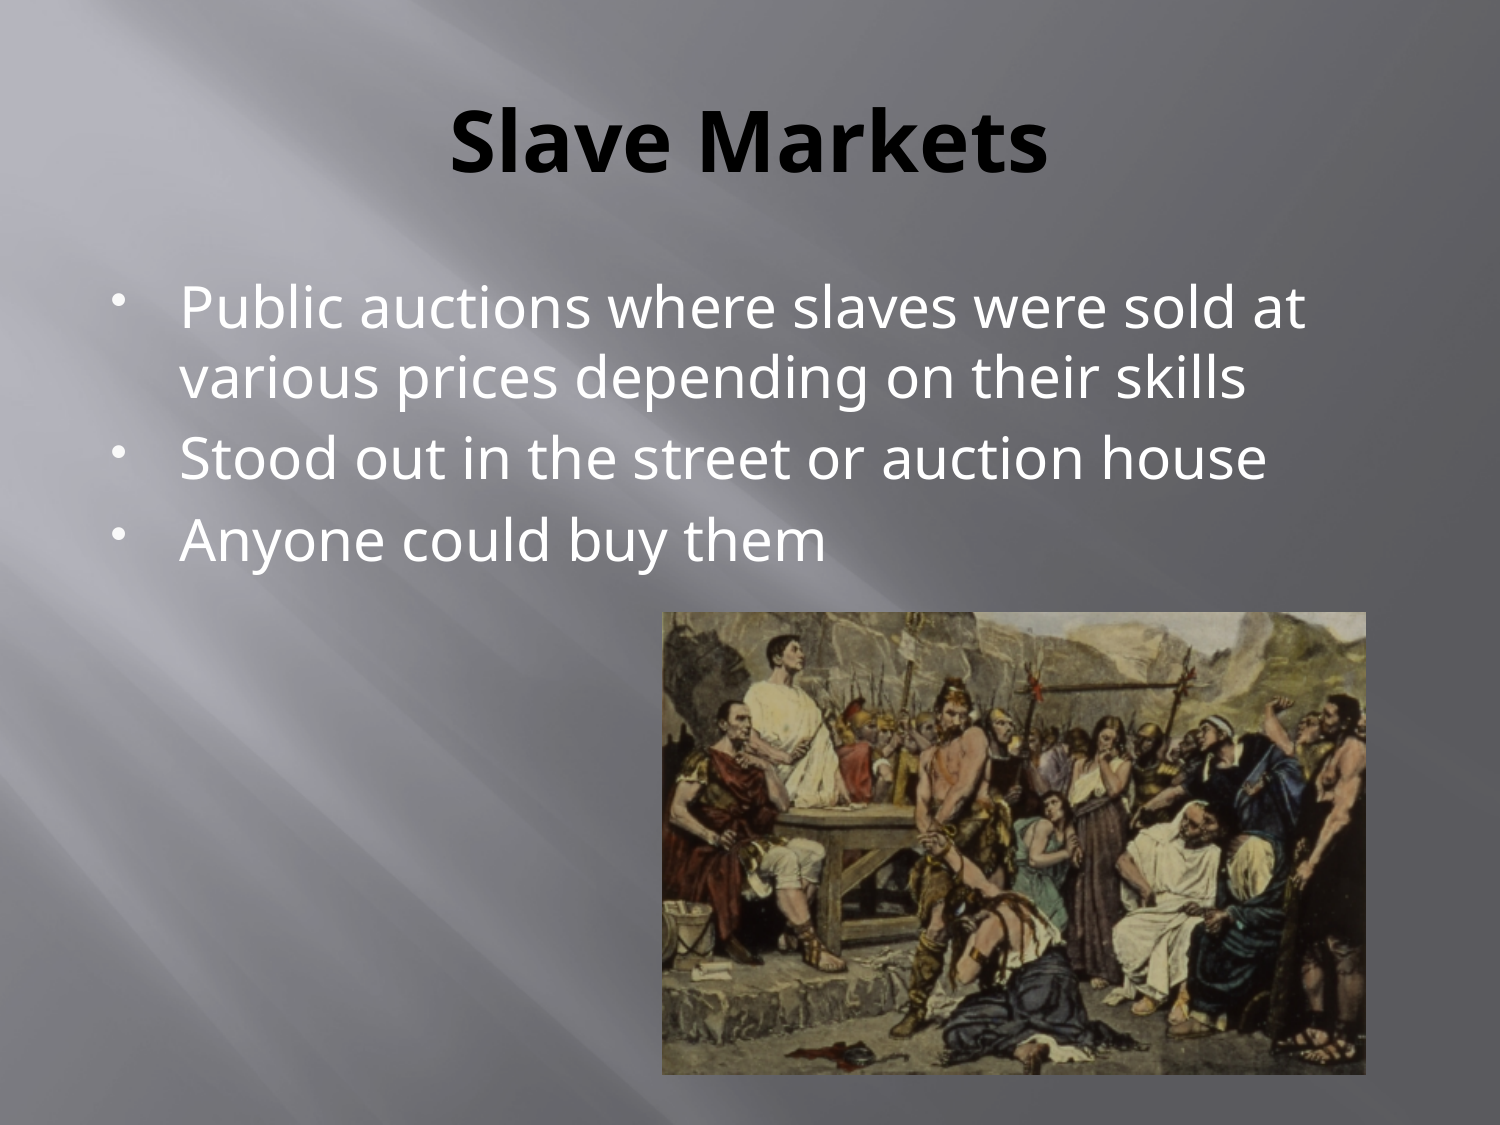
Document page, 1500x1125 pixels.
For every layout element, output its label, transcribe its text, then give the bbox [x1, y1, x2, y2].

picture [662, 612, 1366, 1076]
title Slave Markets [75, 45, 1425, 233]
list Public auctions where slaves were sold at various prices depending on their skills Stood out in the street or auction house Anyone could buy them [75, 262, 1425, 1035]
